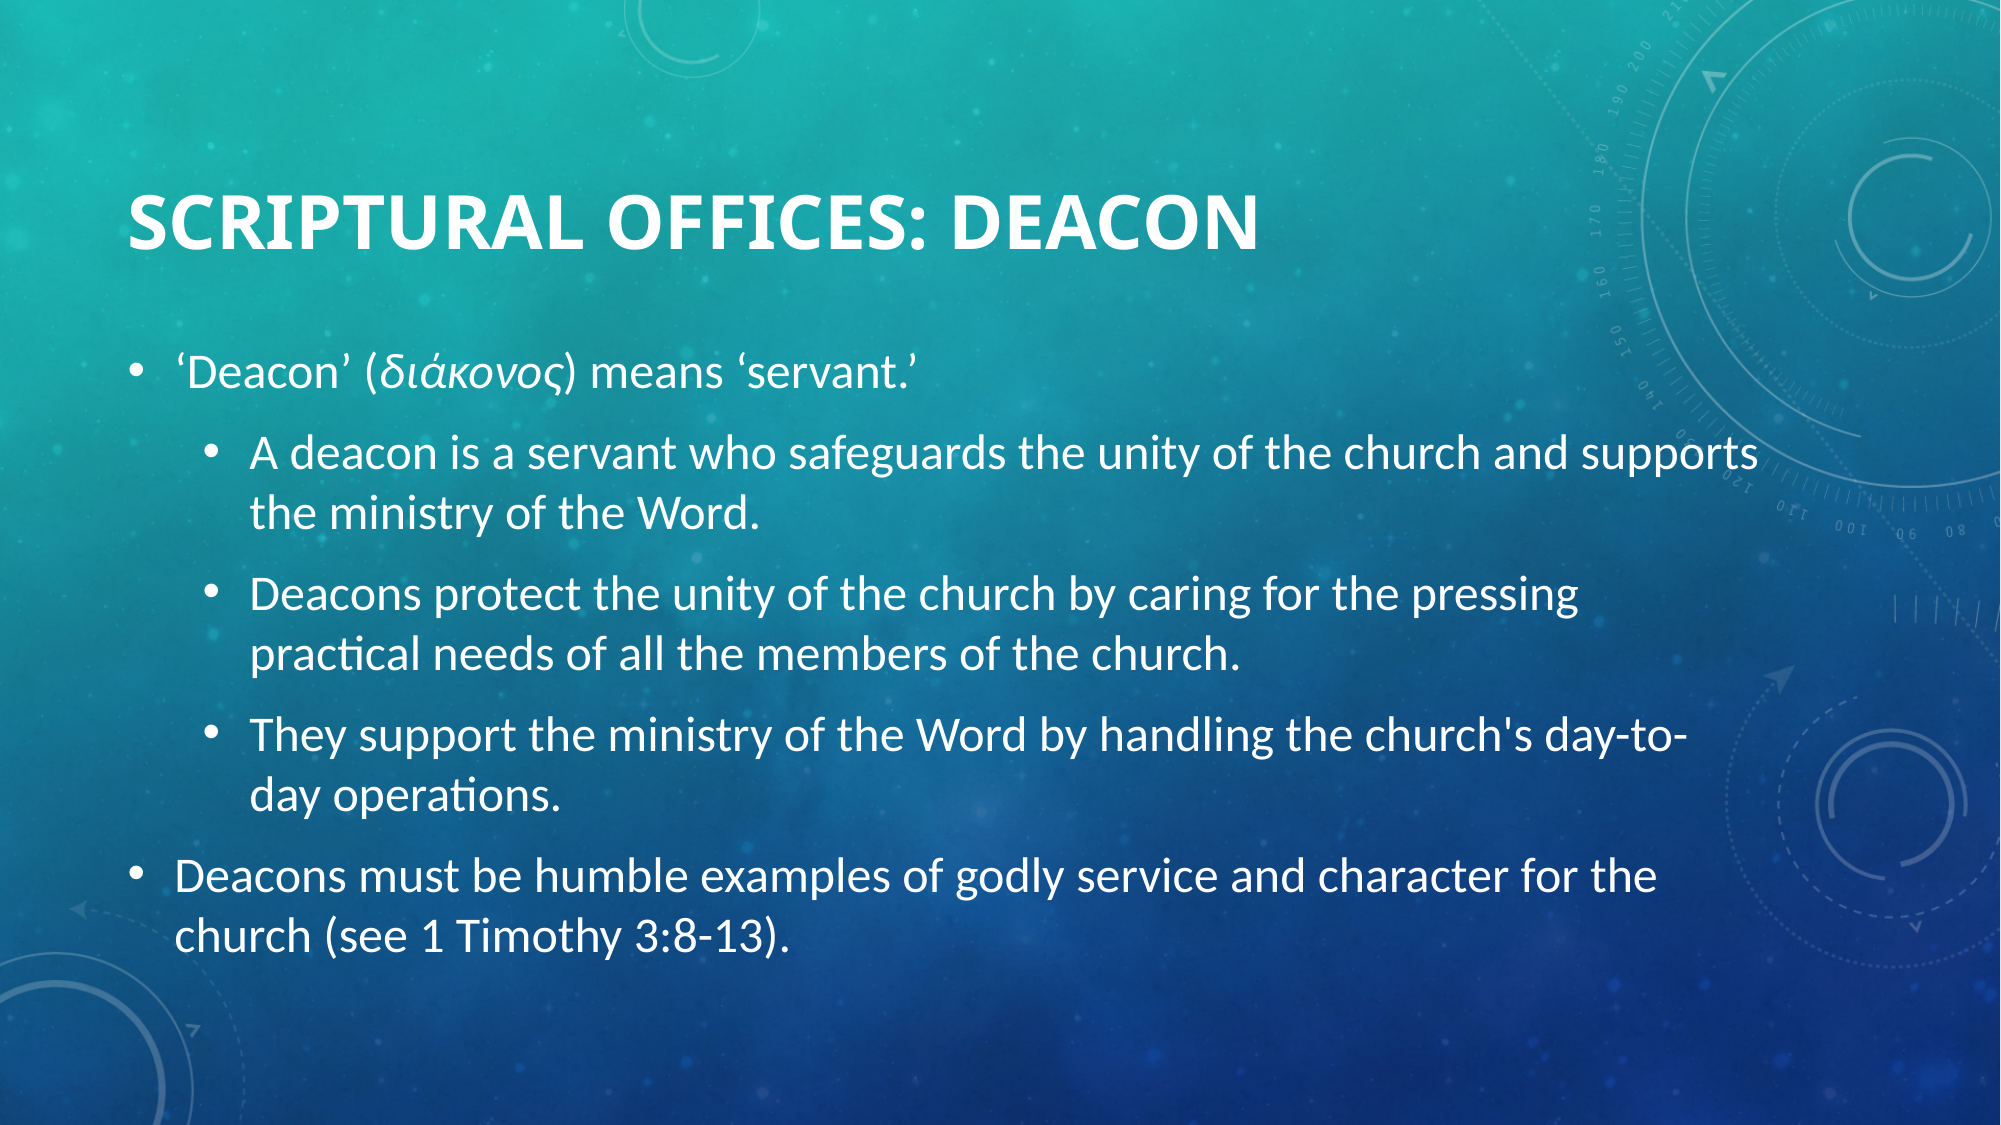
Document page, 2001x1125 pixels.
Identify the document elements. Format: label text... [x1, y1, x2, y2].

list ‘Deacon’ (διάκονος) means ‘servant.’ A deacon is a servant who safeguards the unity of the church and supports the ministry of the Word. Deacons protect the unity of the church by caring for the pressing practical needs of all the members of the church. They support the ministry of the Word by handling the church's day-to-day operations. Deacons must be humble examples of godly service and character for the church (see 1 Timothy 3:8-13). [112, 351, 1775, 950]
title Scriptural Offices: Deacon [112, 99, 1775, 339]
picture [0, 0, 2001, 1125]
